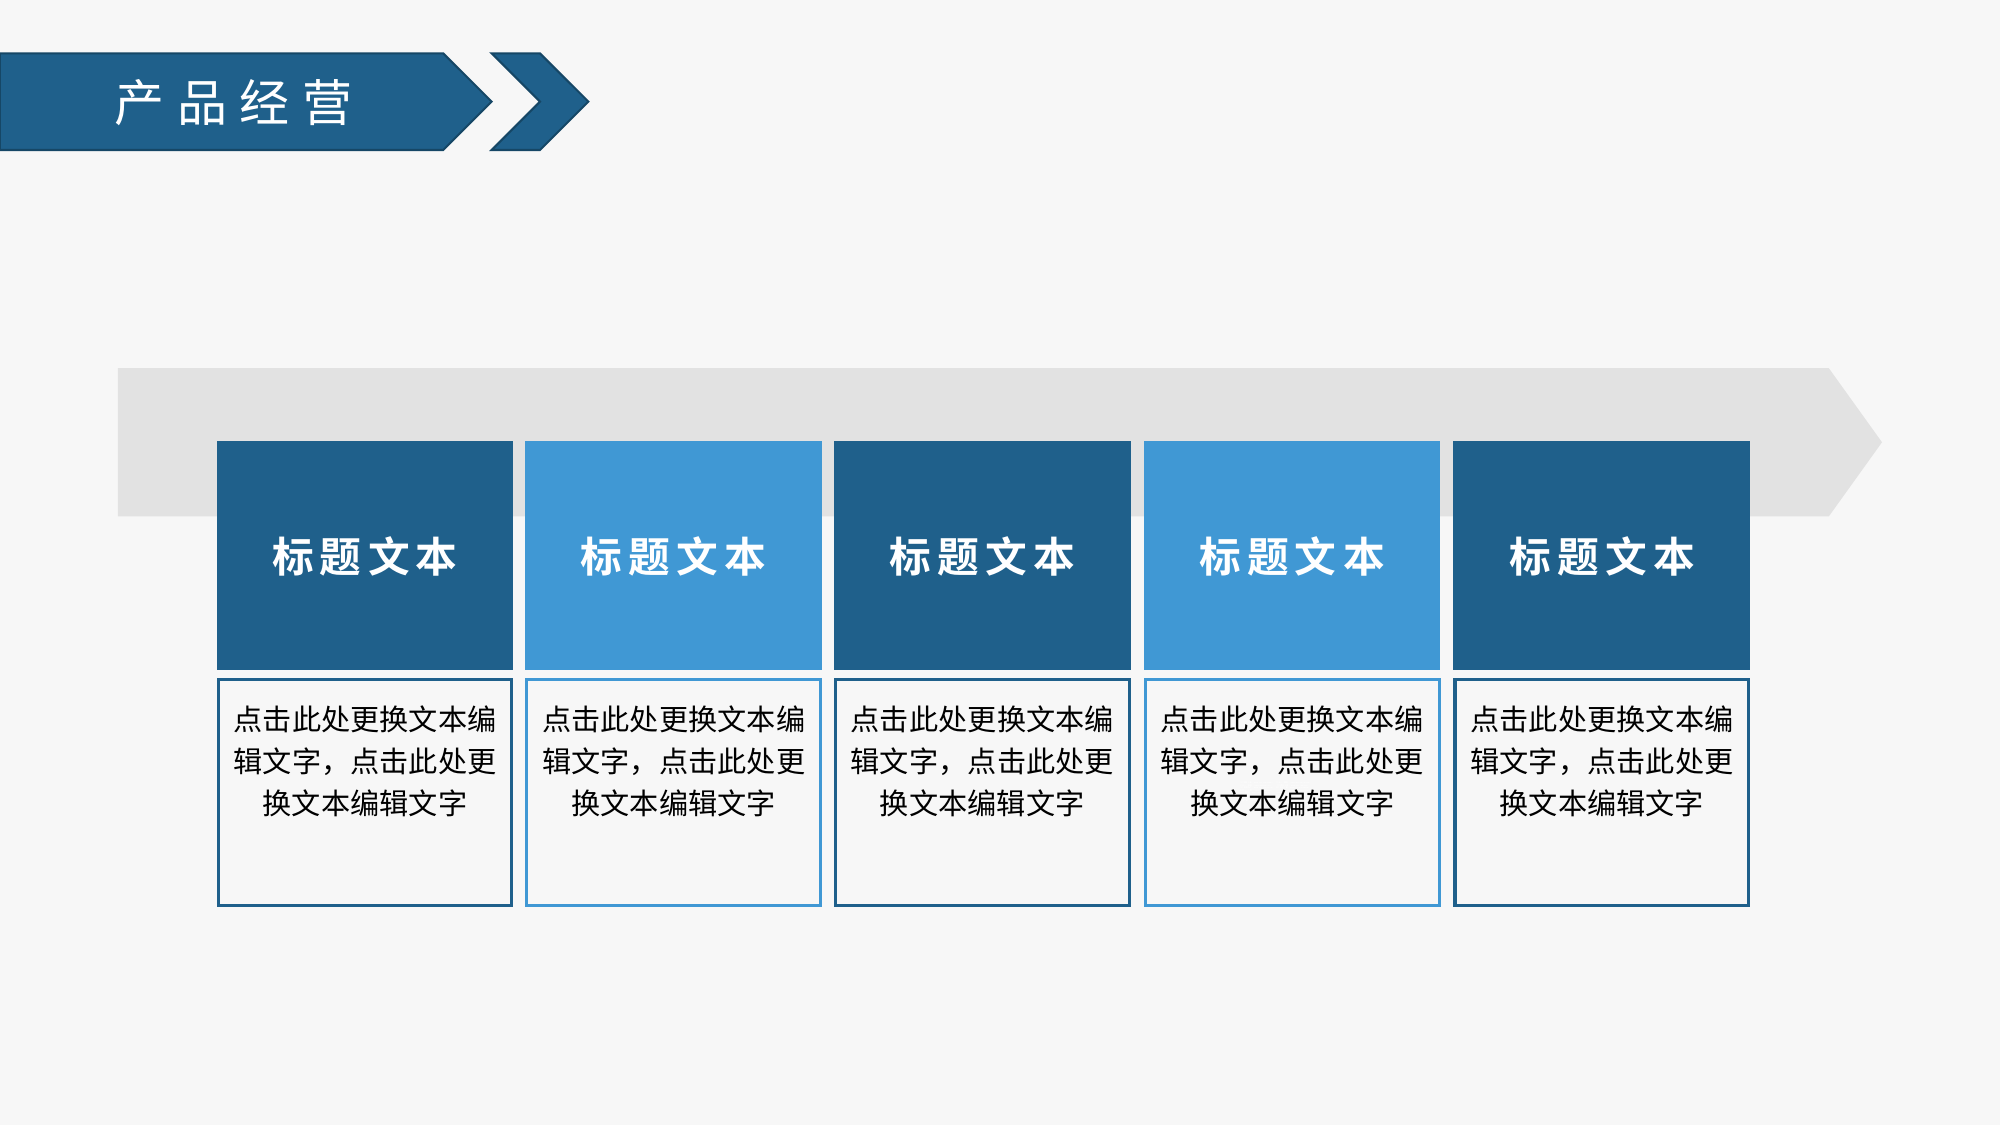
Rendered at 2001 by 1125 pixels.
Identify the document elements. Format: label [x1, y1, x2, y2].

text_box [0, 53, 589, 150]
text_box [117, 368, 1883, 906]
